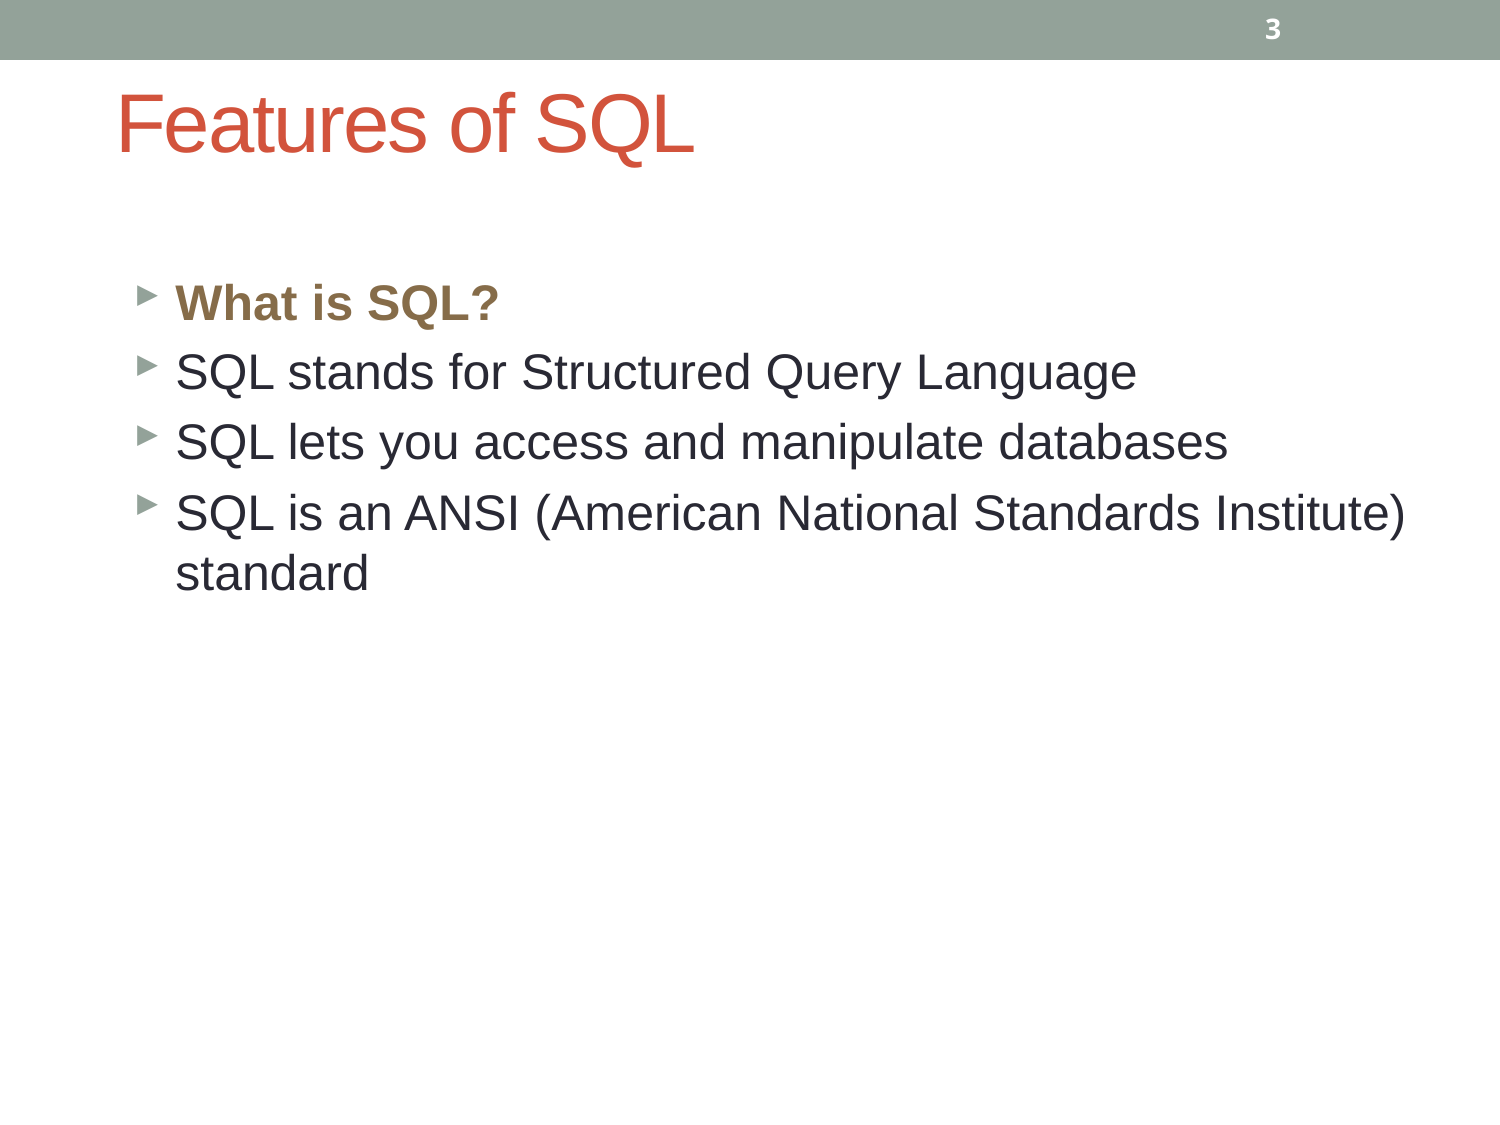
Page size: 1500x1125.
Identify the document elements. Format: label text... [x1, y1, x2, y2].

title Features of SQL [100, 37, 1438, 200]
slide_number 3 [1250, 3, 1425, 57]
list What is SQL? SQL stands for Structured Query Language SQL lets you access and manipulate databases SQL is an ANSI (American National Standards Institute) standard [100, 262, 1438, 1000]
